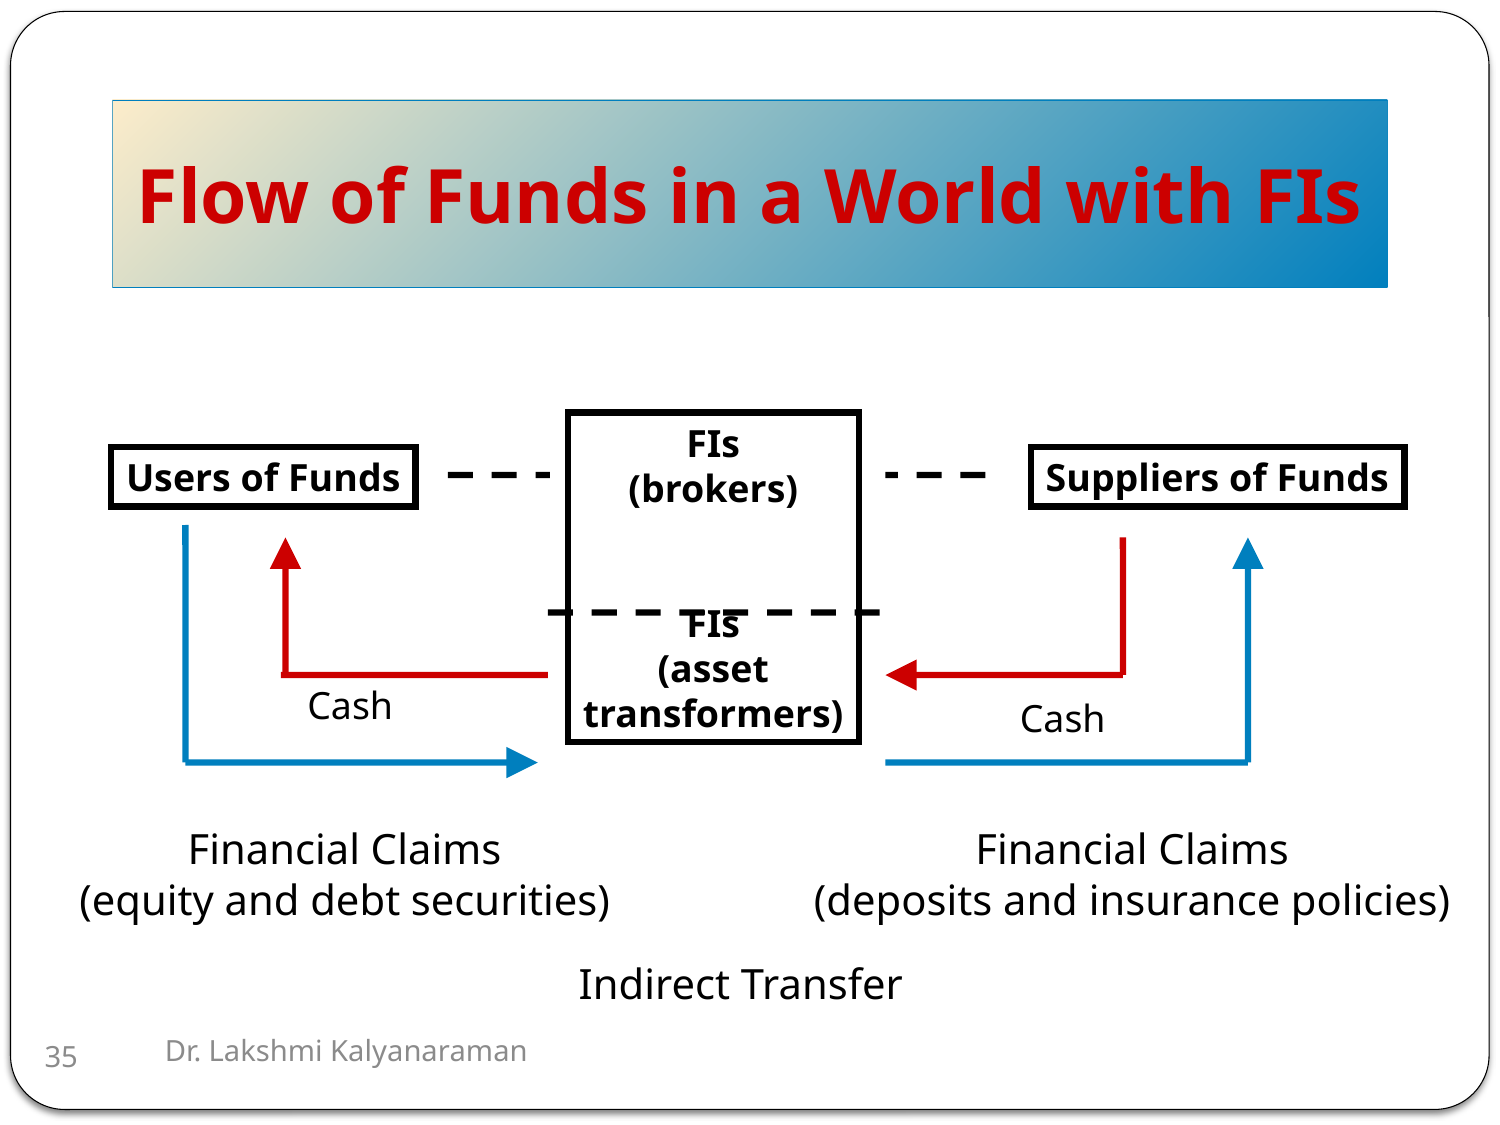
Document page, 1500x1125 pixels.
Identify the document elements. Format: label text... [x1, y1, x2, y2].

text_box [1237, 537, 1259, 763]
text_box Financial Claims (equity and debt securities) [64, 815, 625, 931]
text_box Users of Funds [111, 446, 416, 507]
text_box Cash [1005, 687, 1121, 748]
text_box Suppliers of Funds [1030, 446, 1405, 507]
text_box Cash [292, 674, 409, 735]
text_box [275, 537, 296, 676]
text_box [185, 752, 538, 773]
text_box Financial Claims (deposits and insurance policies) [799, 815, 1466, 931]
slide_number 35 [23, 1018, 99, 1094]
footer Dr. Lakshmi Kalyanaraman [150, 1012, 800, 1088]
text_box FIs (brokers) FIs (asset transformers) [567, 412, 859, 743]
text_box Indirect Transfer [563, 950, 918, 1015]
text_box Flow of Funds in a World with FIs [112, 99, 1388, 288]
text_box [885, 664, 1123, 686]
